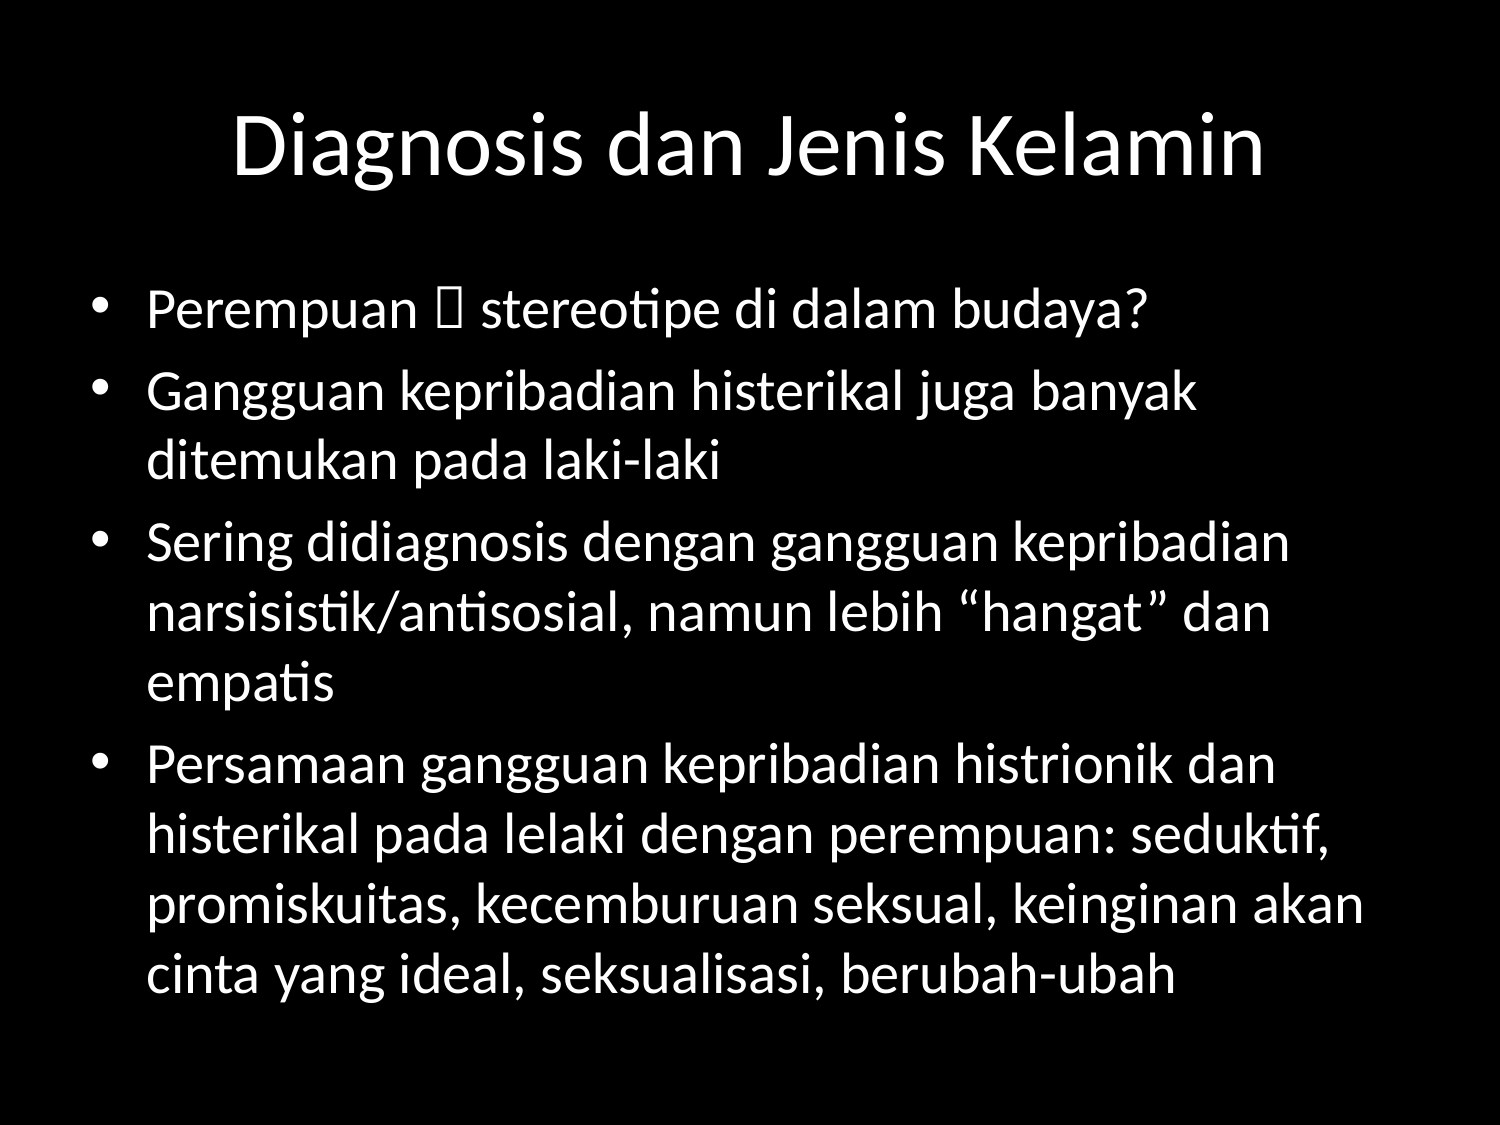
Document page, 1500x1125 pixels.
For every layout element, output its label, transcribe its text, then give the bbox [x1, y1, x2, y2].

title Diagnosis dan Jenis Kelamin [75, 45, 1425, 233]
list Perempuan  stereotipe di dalam budaya? Gangguan kepribadian histerikal juga banyak ditemukan pada laki-laki Sering didiagnosis dengan gangguan kepribadian narsisistik/antisosial, namun lebih “hangat” dan empatis Persamaan gangguan kepribadian histrionik dan histerikal pada lelaki dengan perempuan: seduktif, promiskuitas, kecemburuan seksual, keinginan akan cinta yang ideal, seksualisasi, berubah-ubah [75, 262, 1425, 1005]
